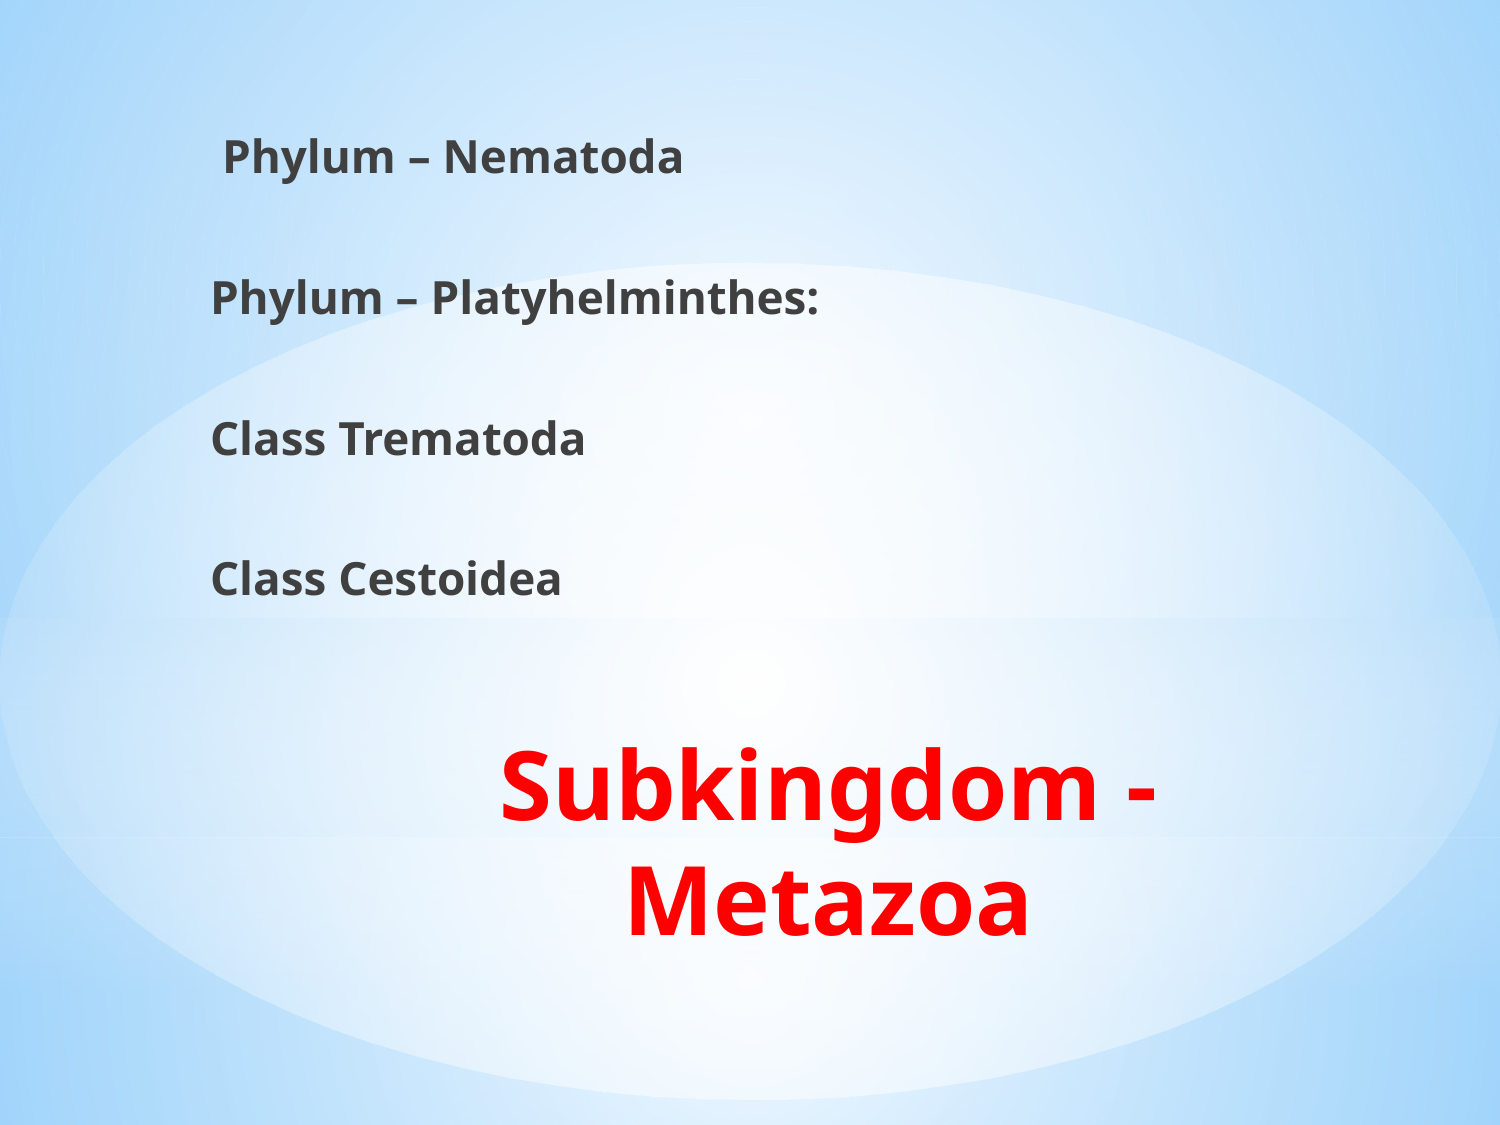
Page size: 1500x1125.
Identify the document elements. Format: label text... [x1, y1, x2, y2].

list Phylum – Nematoda Phylum – Platyhelminthes: Class Trematoda Class Cestoidea [187, 120, 1238, 690]
title Subkingdom - Metazoa [294, 717, 1363, 905]
